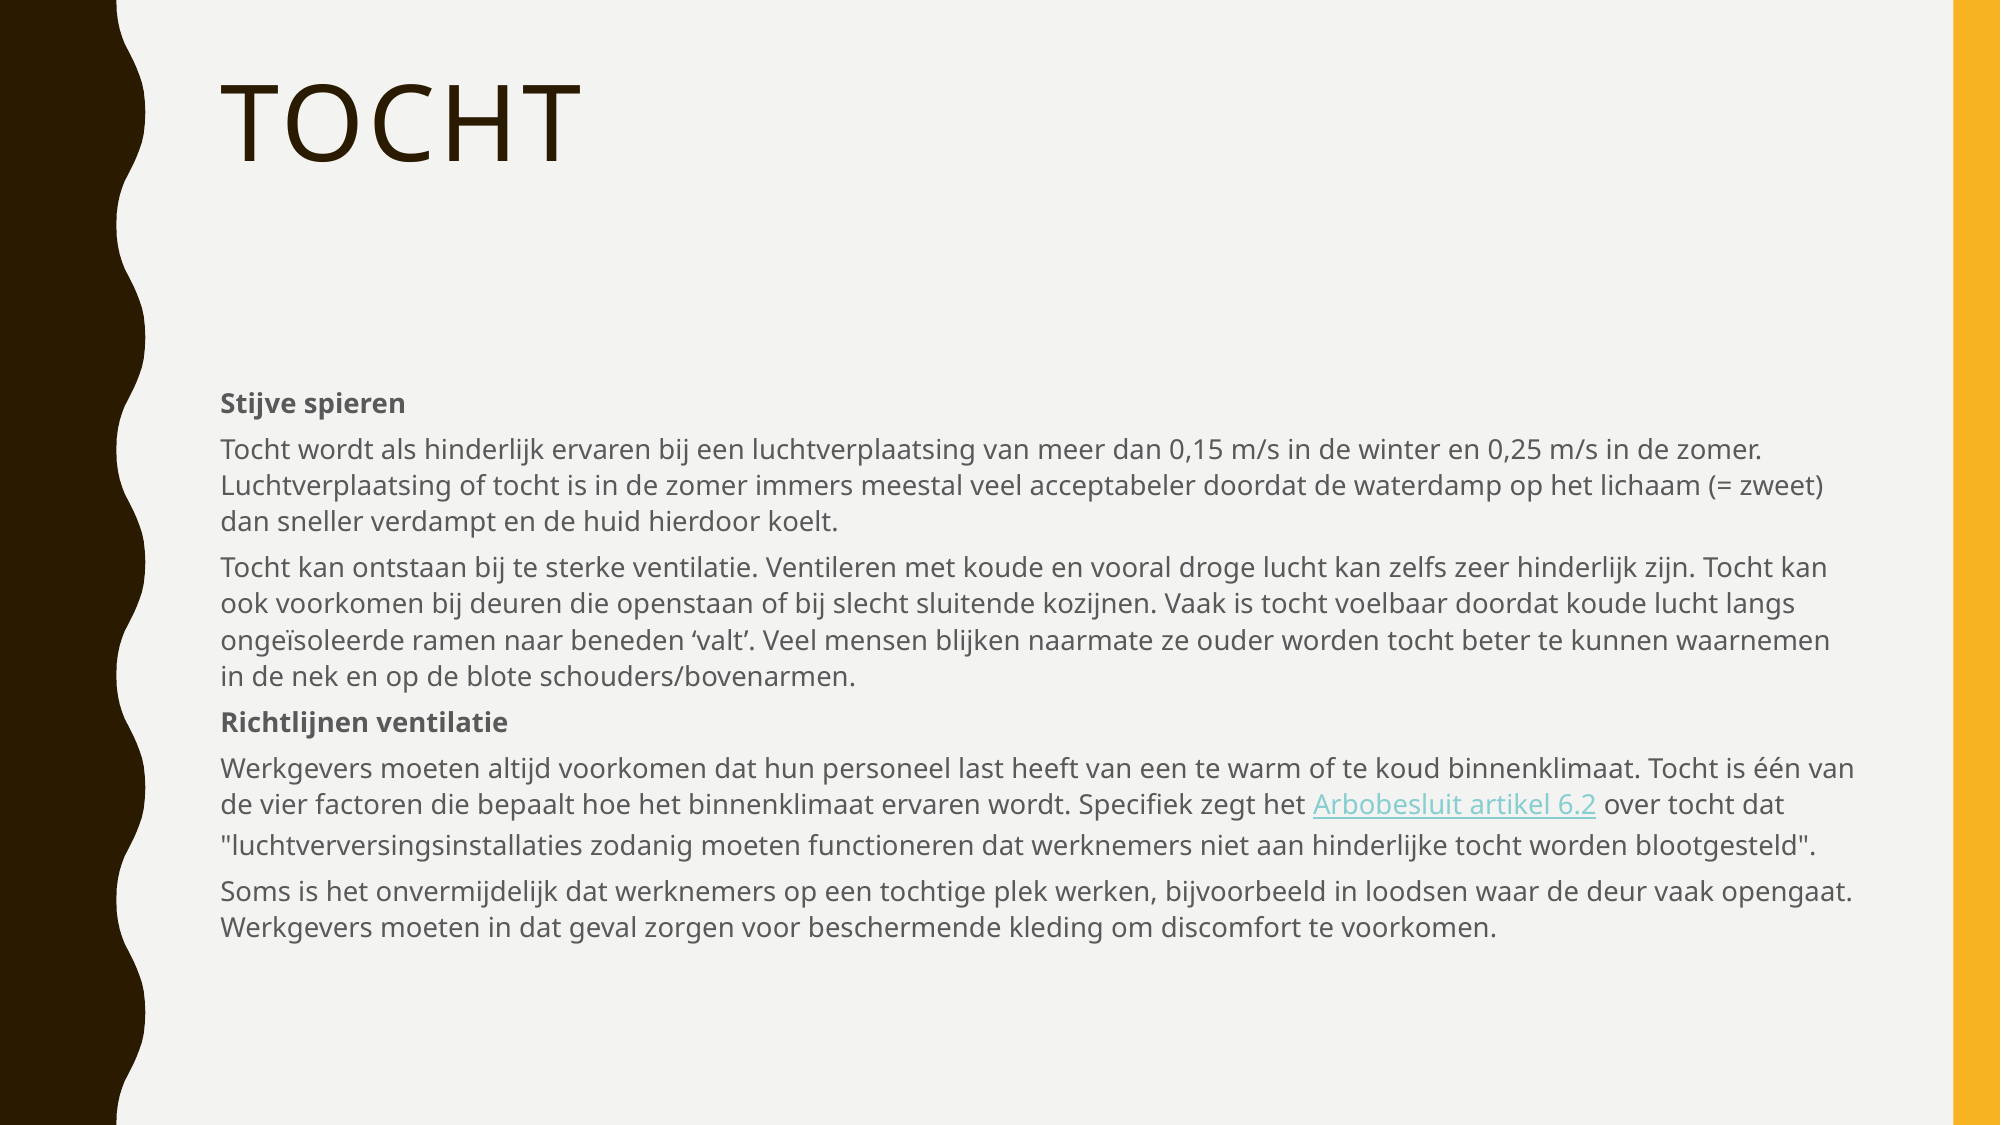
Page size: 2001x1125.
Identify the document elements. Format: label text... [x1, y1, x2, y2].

title Tocht [205, 62, 1875, 308]
list Stijve spieren Tocht wordt als hinderlijk ervaren bij een luchtverplaatsing van meer dan 0,15 m/s in de winter en 0,25 m/s in de zomer. Luchtverplaatsing of tocht is in de zomer immers meestal veel acceptabeler doordat de waterdamp op het lichaam (= zweet) dan sneller verdampt en de huid hierdoor koelt. Tocht kan ontstaan bij te sterke ventilatie. Ventileren met koude en vooral droge lucht kan zelfs zeer hinderlijk zijn. Tocht kan ook voorkomen bij deuren die openstaan of bij slecht sluitende kozijnen. Vaak is tocht voelbaar doordat koude lucht langs ongeïsoleerde ramen naar beneden ‘valt’. Veel mensen blijken naarmate ze ouder worden tocht beter te kunnen waarnemen in de nek en op de blote schouders/bovenarmen. Richtlijnen ventilatie Werkgevers moeten altijd voorkomen dat hun personeel last heeft van een te warm of te koud binnenklimaat. Tocht is één van de vier factoren die bepaalt hoe het binnenklimaat ervaren wordt. Specifiek zegt het Arbobesluit artikel 6.2 over tocht dat "luchtverversingsinstallaties zodanig moeten functioneren dat werknemers niet aan hinderlijke tocht worden blootgesteld". Soms is het onvermijdelijk dat werknemers op een tochtige plek werken, bijvoorbeeld in loodsen waar de deur vaak opengaat. Werkgevers moeten in dat geval zorgen voor beschermende kleding om discomfort te voorkomen. [205, 375, 1875, 965]
